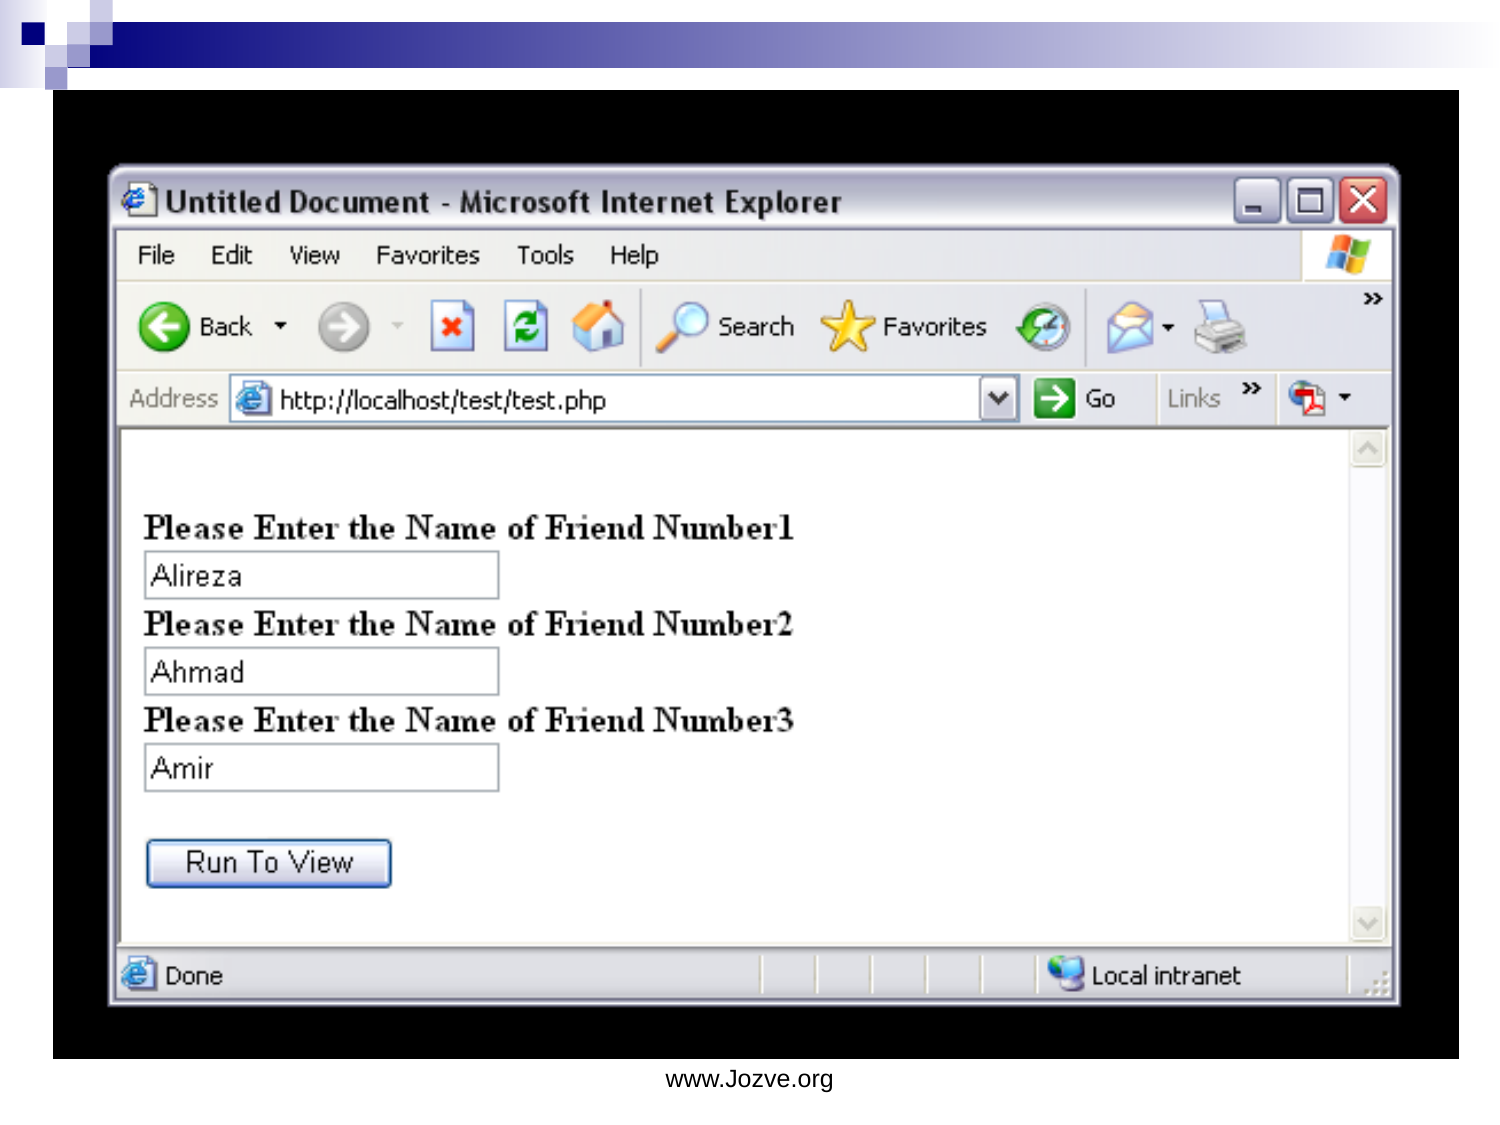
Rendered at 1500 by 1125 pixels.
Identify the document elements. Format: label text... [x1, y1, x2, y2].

footer www.Jozve.org [512, 1065, 988, 1101]
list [52, 89, 1460, 1059]
